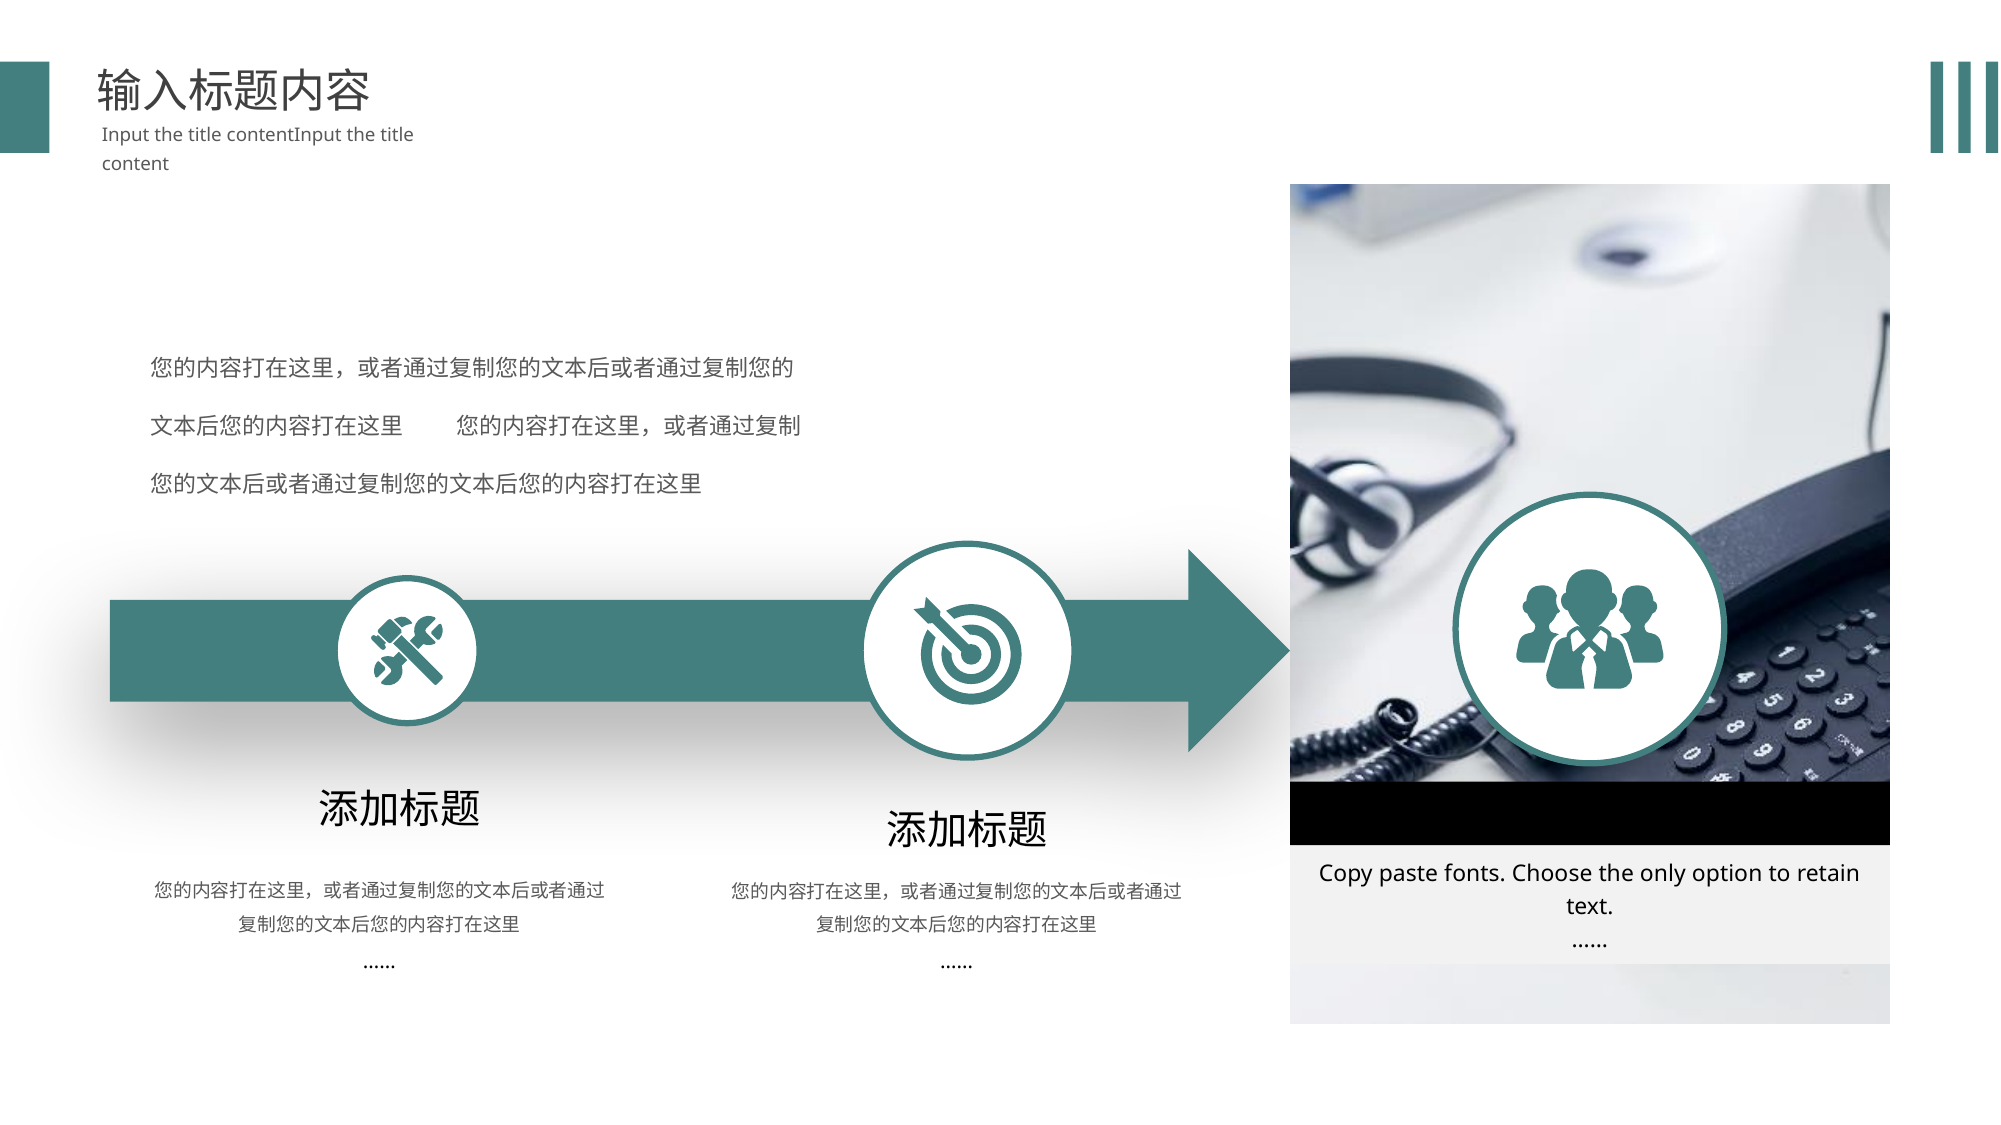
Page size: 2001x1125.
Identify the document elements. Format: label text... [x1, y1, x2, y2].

text_box [1289, 183, 1891, 1025]
text_box 添加标题 [770, 796, 1166, 860]
text_box [1618, 585, 1664, 663]
text_box [1516, 585, 1561, 663]
text_box [1546, 569, 1632, 689]
text_box 您的内容打在这里，或者通过复制您的文本后或者通过复制您的文本后您的内容打在这里 …… [135, 860, 624, 1011]
text_box [1063, 546, 1292, 755]
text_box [202, 578, 598, 840]
text_box 您的内容打在这里，或者通过复制您的文本后或者通过复制您的文本后您的内容打在这里 …… [712, 860, 1201, 1011]
text_box [108, 598, 202, 703]
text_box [0, 37, 1999, 153]
text_box 您的内容打在这里，或者通过复制您的文本后或者通过复制您的文本后您的内容打在这里…...您的内容打在这里，或者通过复制您的文本后或者通过复制您的文本后您的内容打在这里…... [135, 315, 824, 535]
text_box [1454, 493, 1726, 765]
text_box [859, 542, 1076, 759]
text_box [920, 604, 1022, 705]
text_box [1289, 781, 1890, 965]
text_box [913, 596, 982, 665]
text_box [598, 598, 872, 703]
